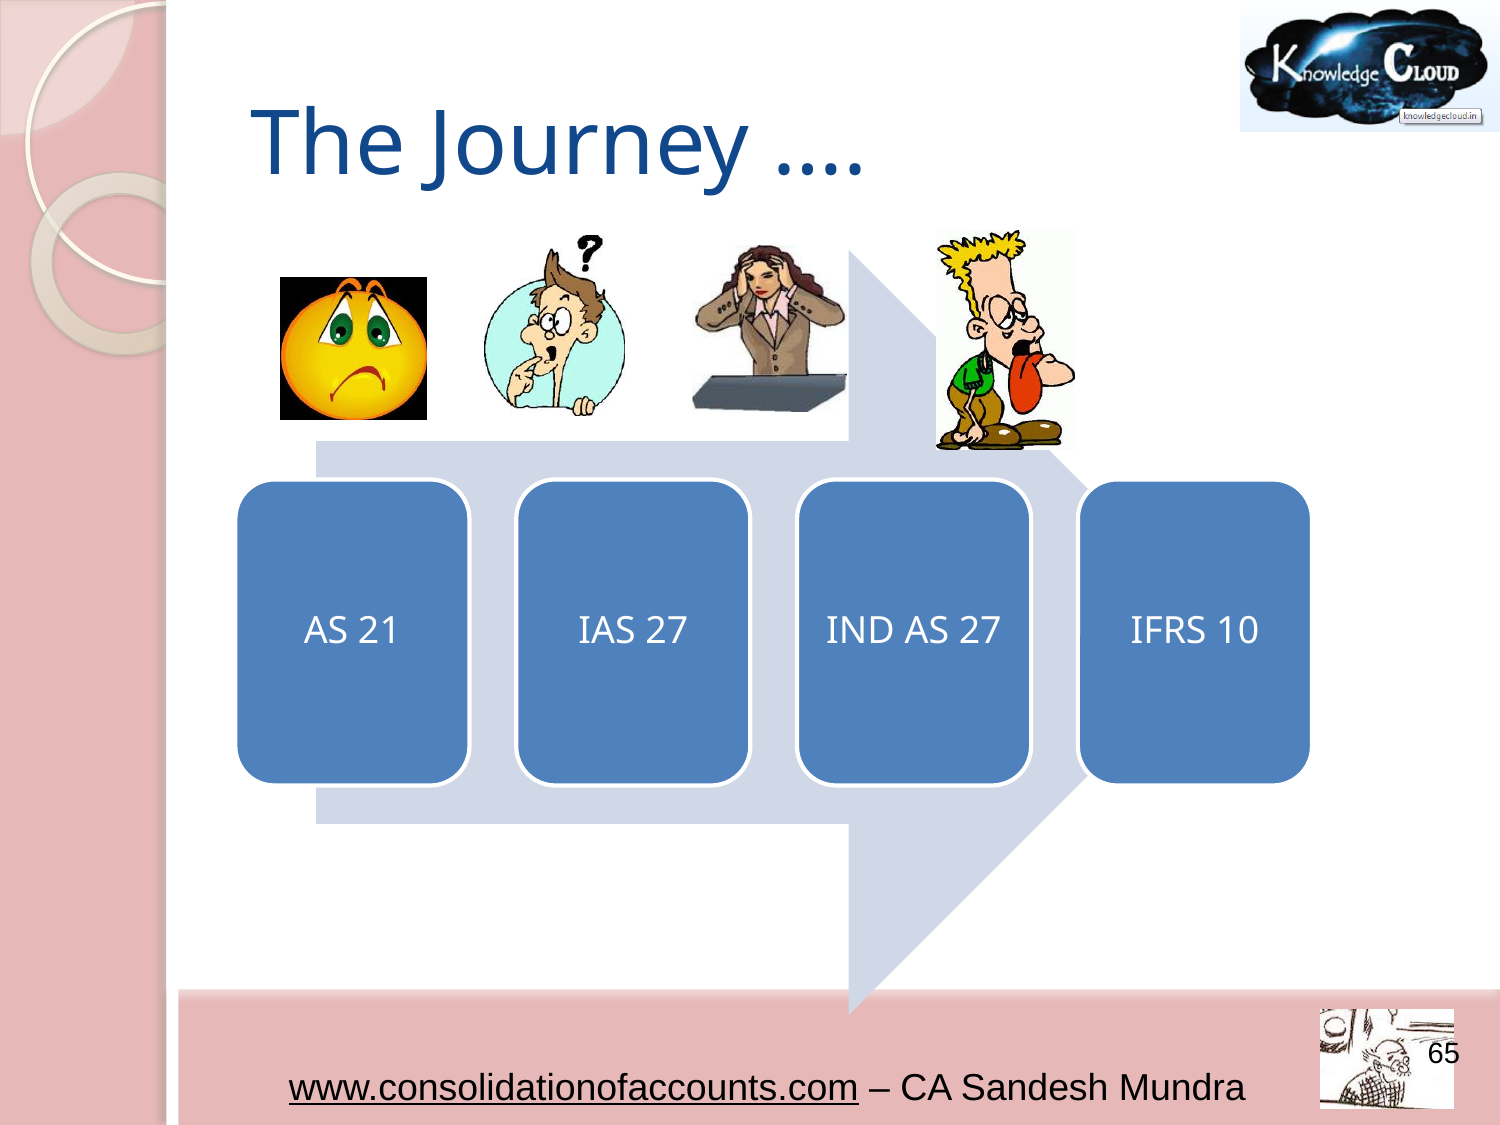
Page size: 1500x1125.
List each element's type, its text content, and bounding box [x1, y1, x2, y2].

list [235, 249, 1313, 1016]
picture [1320, 1009, 1454, 1109]
picture [484, 234, 626, 416]
title The Journey …. [235, 45, 1466, 233]
picture [279, 277, 427, 420]
picture [936, 230, 1076, 450]
picture [1239, 0, 1500, 132]
picture [692, 245, 847, 413]
slide_number 65 [1413, 1034, 1488, 1113]
